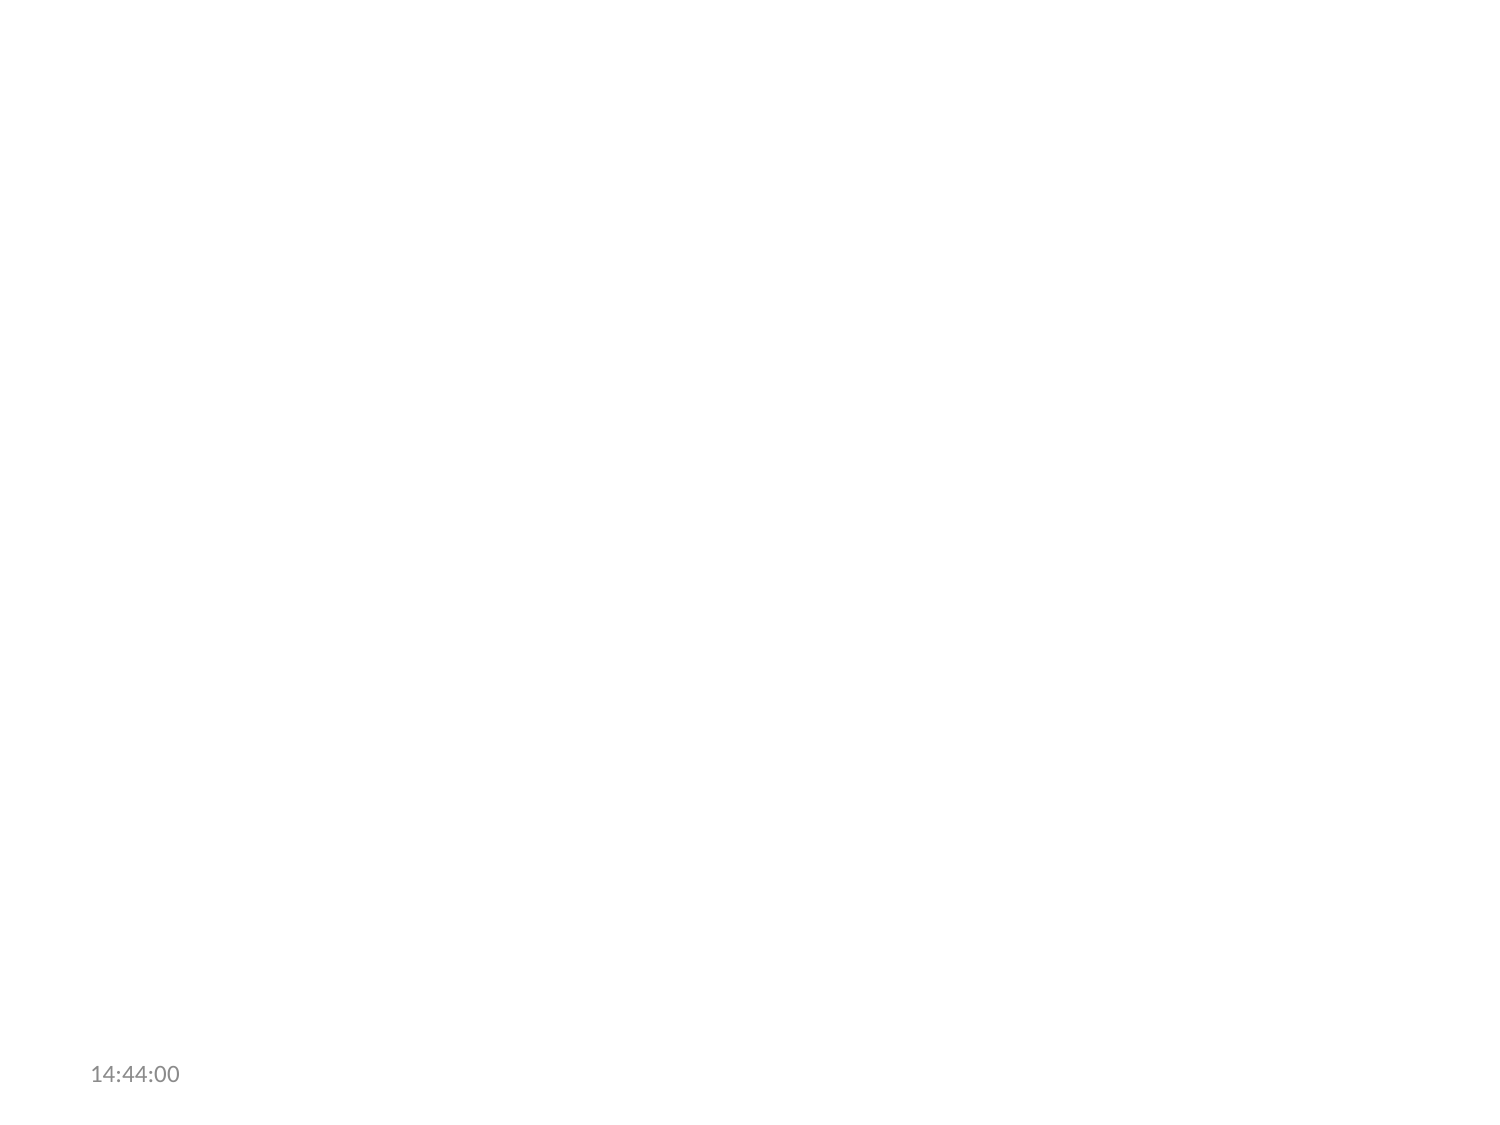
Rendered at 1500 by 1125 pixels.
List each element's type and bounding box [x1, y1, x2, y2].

slide_number [75, 1042, 425, 1103]
